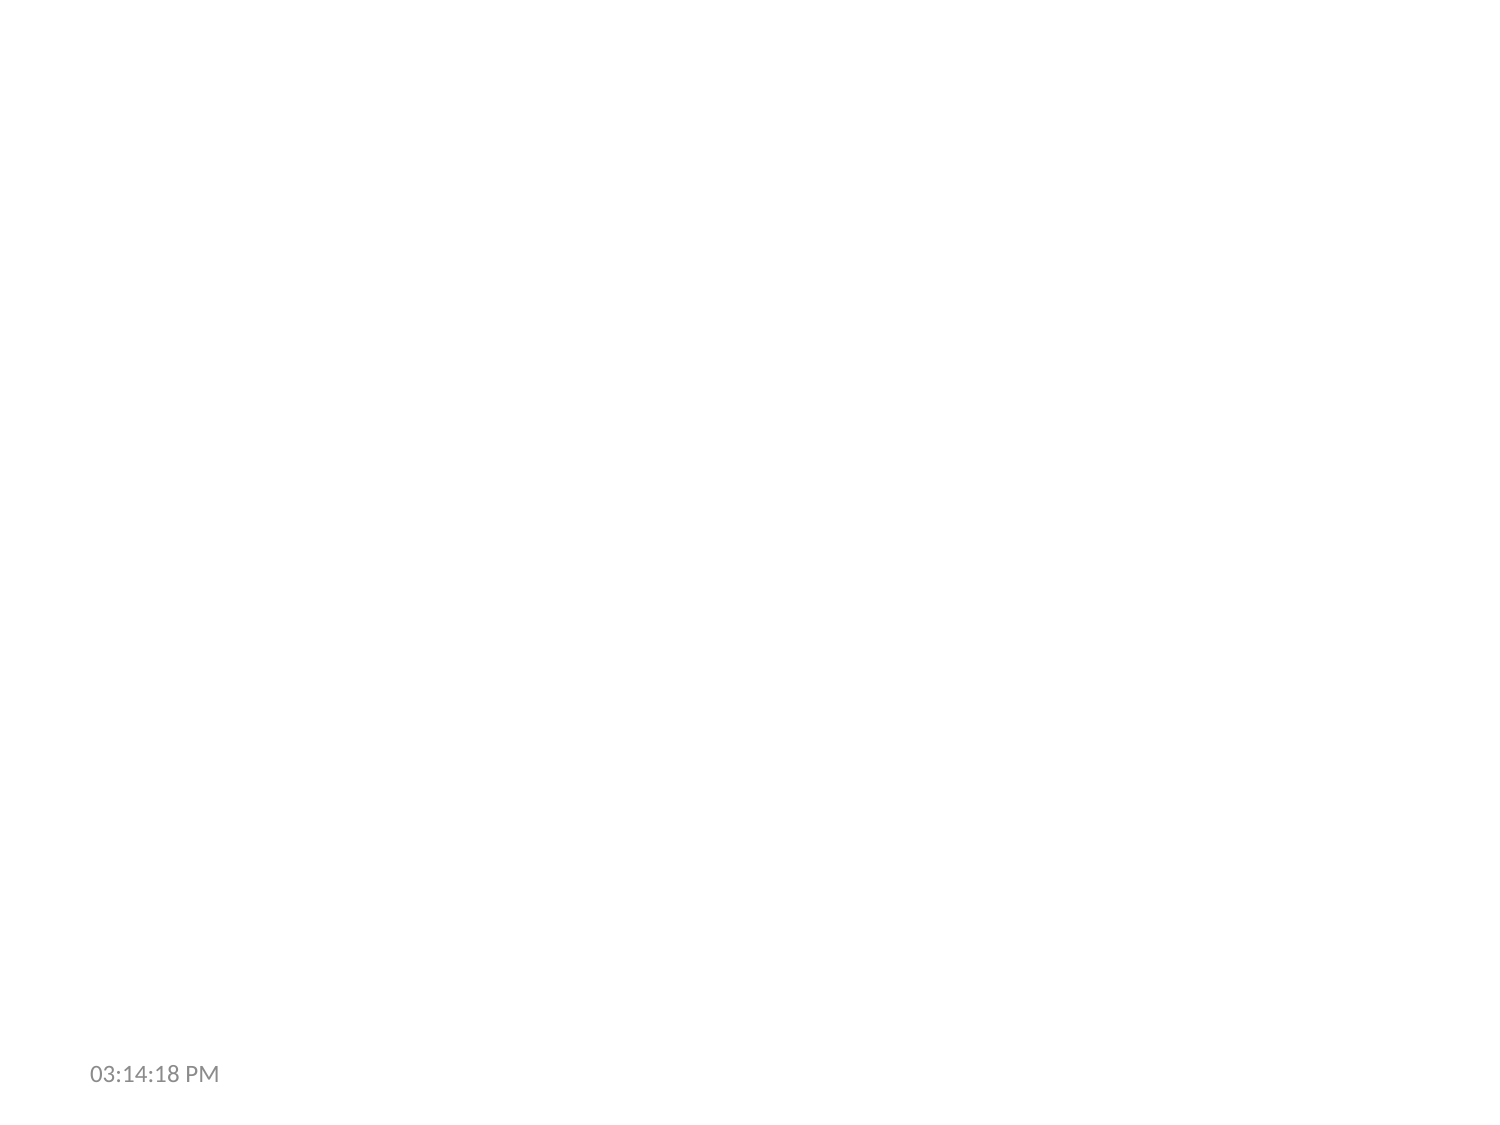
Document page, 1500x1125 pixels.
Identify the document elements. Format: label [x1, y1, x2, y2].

slide_number [75, 1042, 425, 1103]
